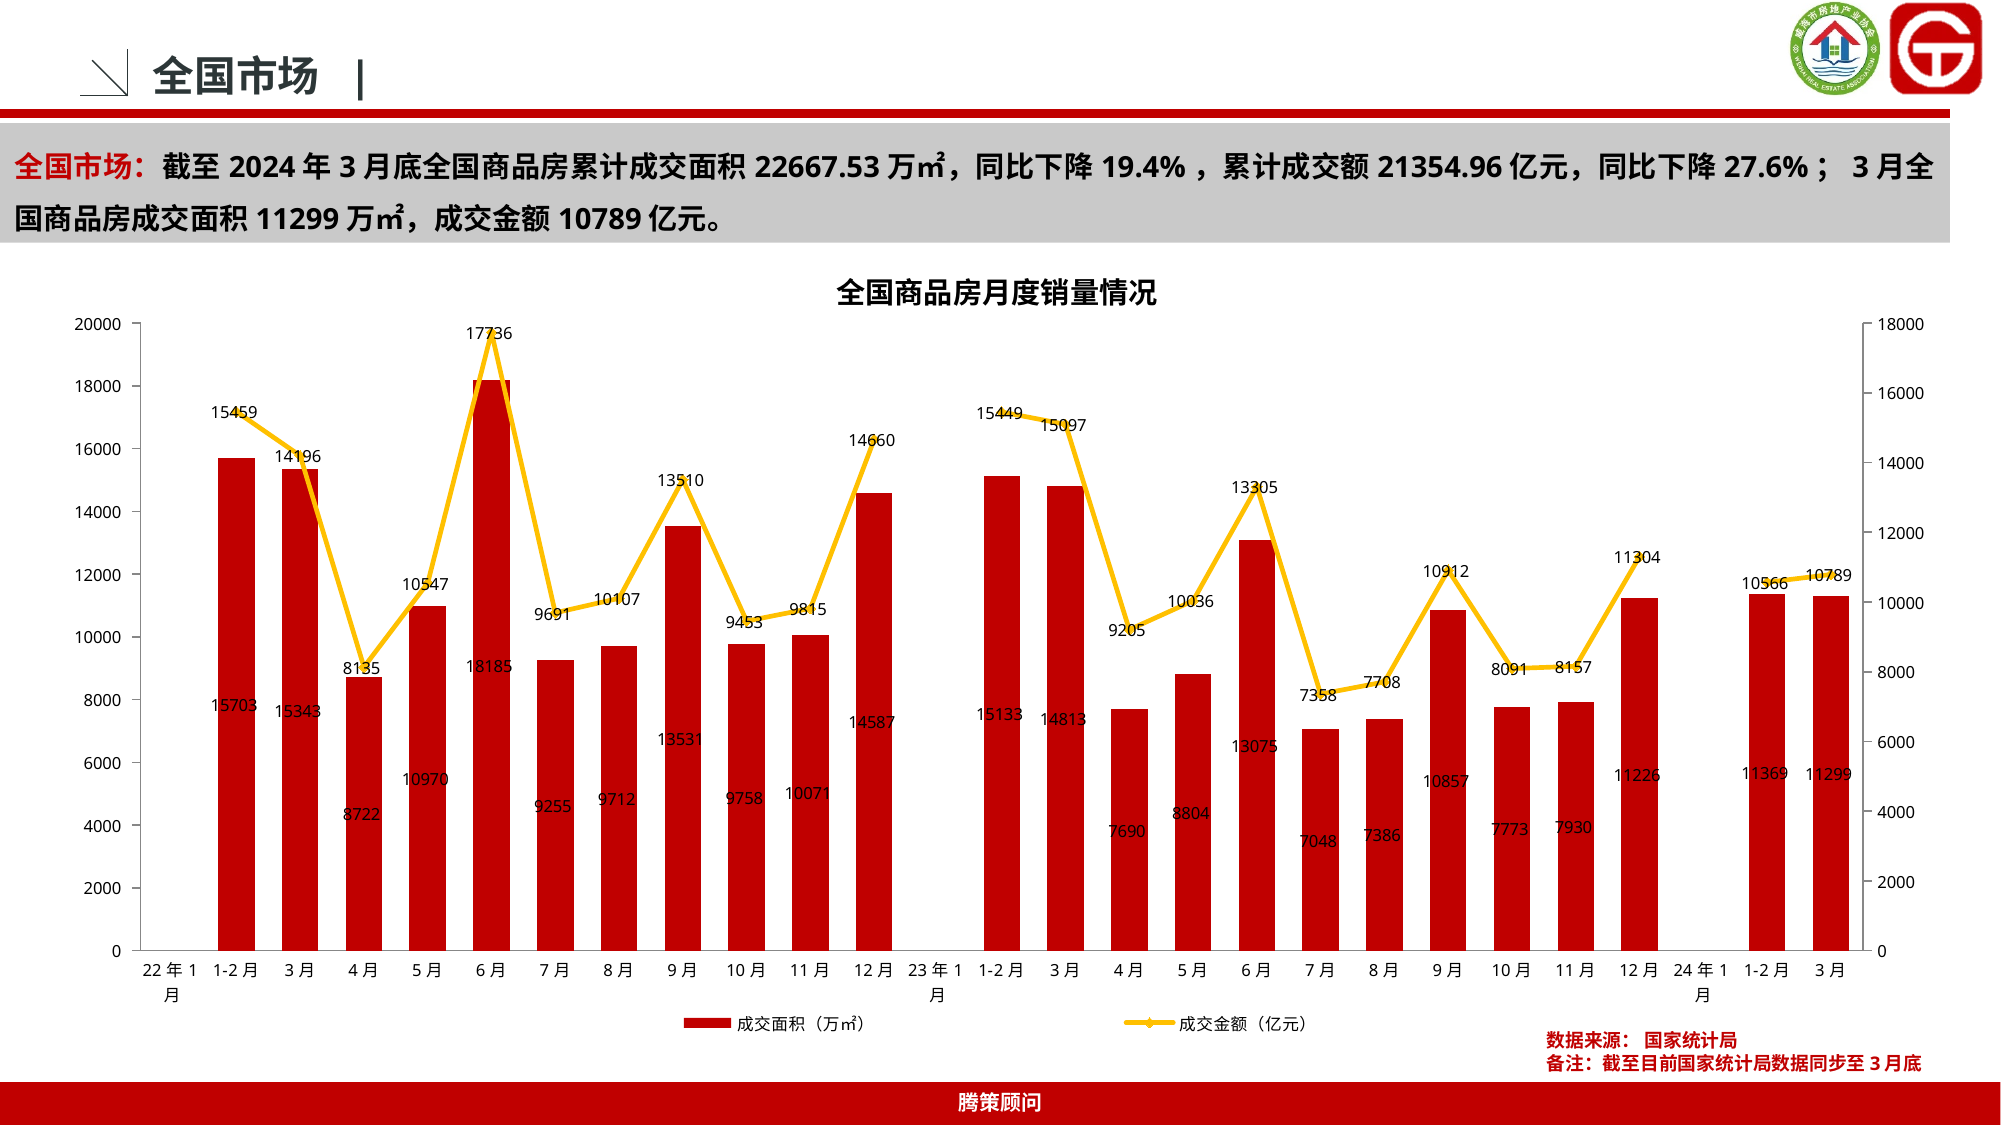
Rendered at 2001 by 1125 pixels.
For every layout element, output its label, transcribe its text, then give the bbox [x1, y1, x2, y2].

text_box 全国市场 | [138, 41, 1236, 108]
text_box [80, 48, 128, 96]
chart [54, 309, 1951, 1048]
picture [1786, 0, 1989, 98]
text_box 全国市场：截至2024年3月底全国商品房累计成交面积22667.53万㎡，同比下降19.4%，累计成交额21354.96亿元，同比下降27.6%；3月全国商品房成交面积11299万㎡，成交金额10789亿元。 [0, 123, 1950, 243]
text_box 数据来源： 国家统计局 备注：截至目前国家统计局数据同步至3月底 [1531, 1058, 1950, 1082]
text_box 全国商品房月度销量情况 [616, 267, 1379, 308]
text_box 环翠区排行：环翠区TOP10门槛为0.09亿、5套、0.06万㎡，中海金线鼎以0.48亿、32套、0.24万㎡位列金额榜、套数榜、面积榜三榜榜首 [1531, 1054, 1950, 1058]
